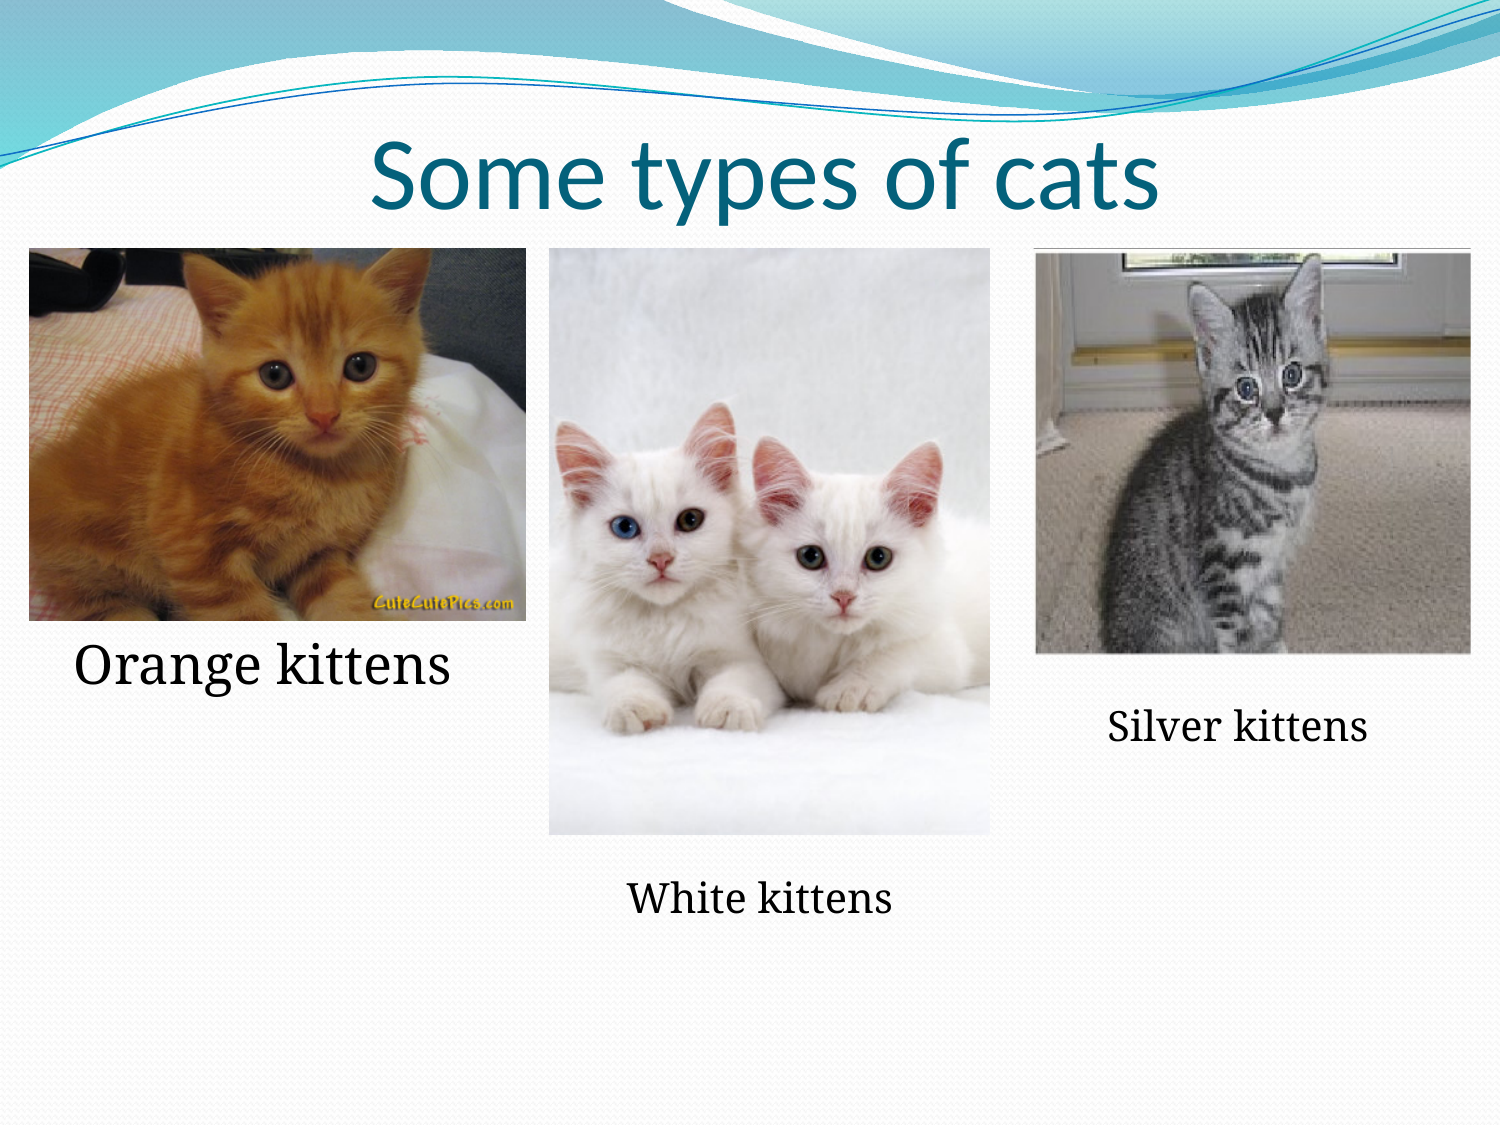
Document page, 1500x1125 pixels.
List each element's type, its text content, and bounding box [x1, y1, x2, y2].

text_box Silver kittens [1092, 692, 1442, 757]
title Some types of cats [91, 42, 1441, 231]
picture [29, 248, 526, 621]
list Orange kittens [17, 243, 680, 972]
picture [1033, 247, 1471, 656]
text_box White kittens [611, 864, 927, 929]
picture [548, 247, 990, 835]
